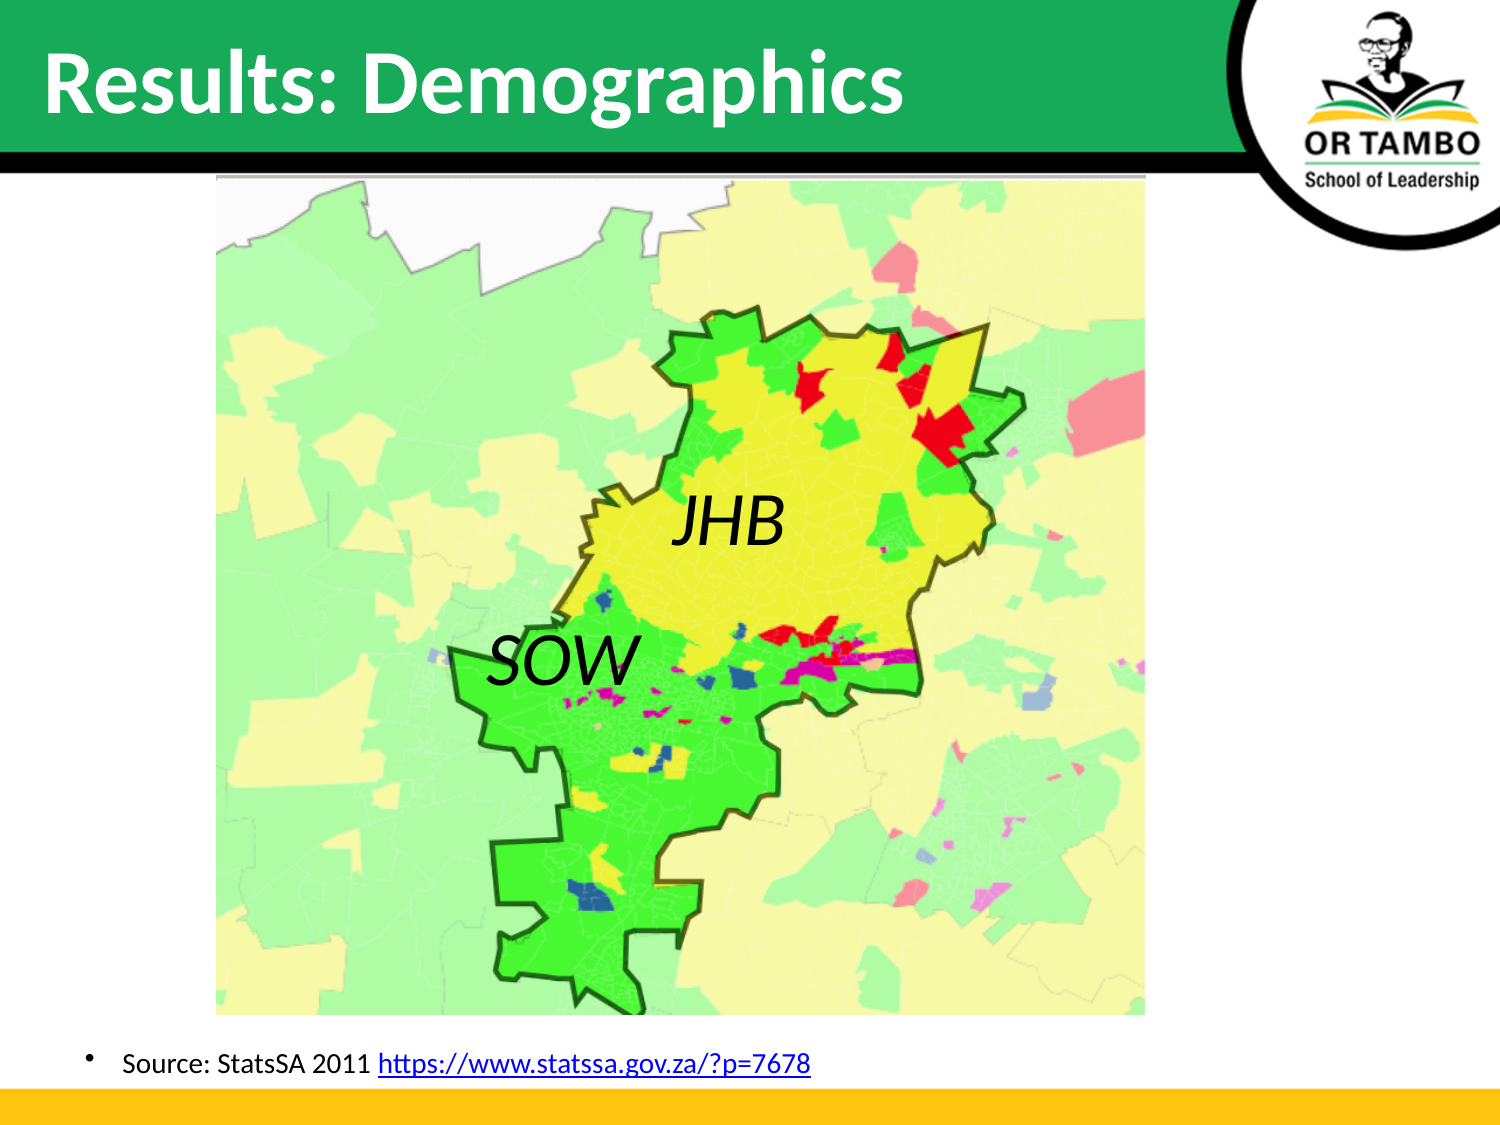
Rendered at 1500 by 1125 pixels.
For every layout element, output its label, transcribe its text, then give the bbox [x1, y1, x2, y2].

picture [0, 0, 1500, 1125]
text_box Source: StatsSA 2011 https://www.statssa.gov.za/?p=7678 [77, 1037, 819, 1087]
title Results: Demographics [35, 0, 1387, 154]
